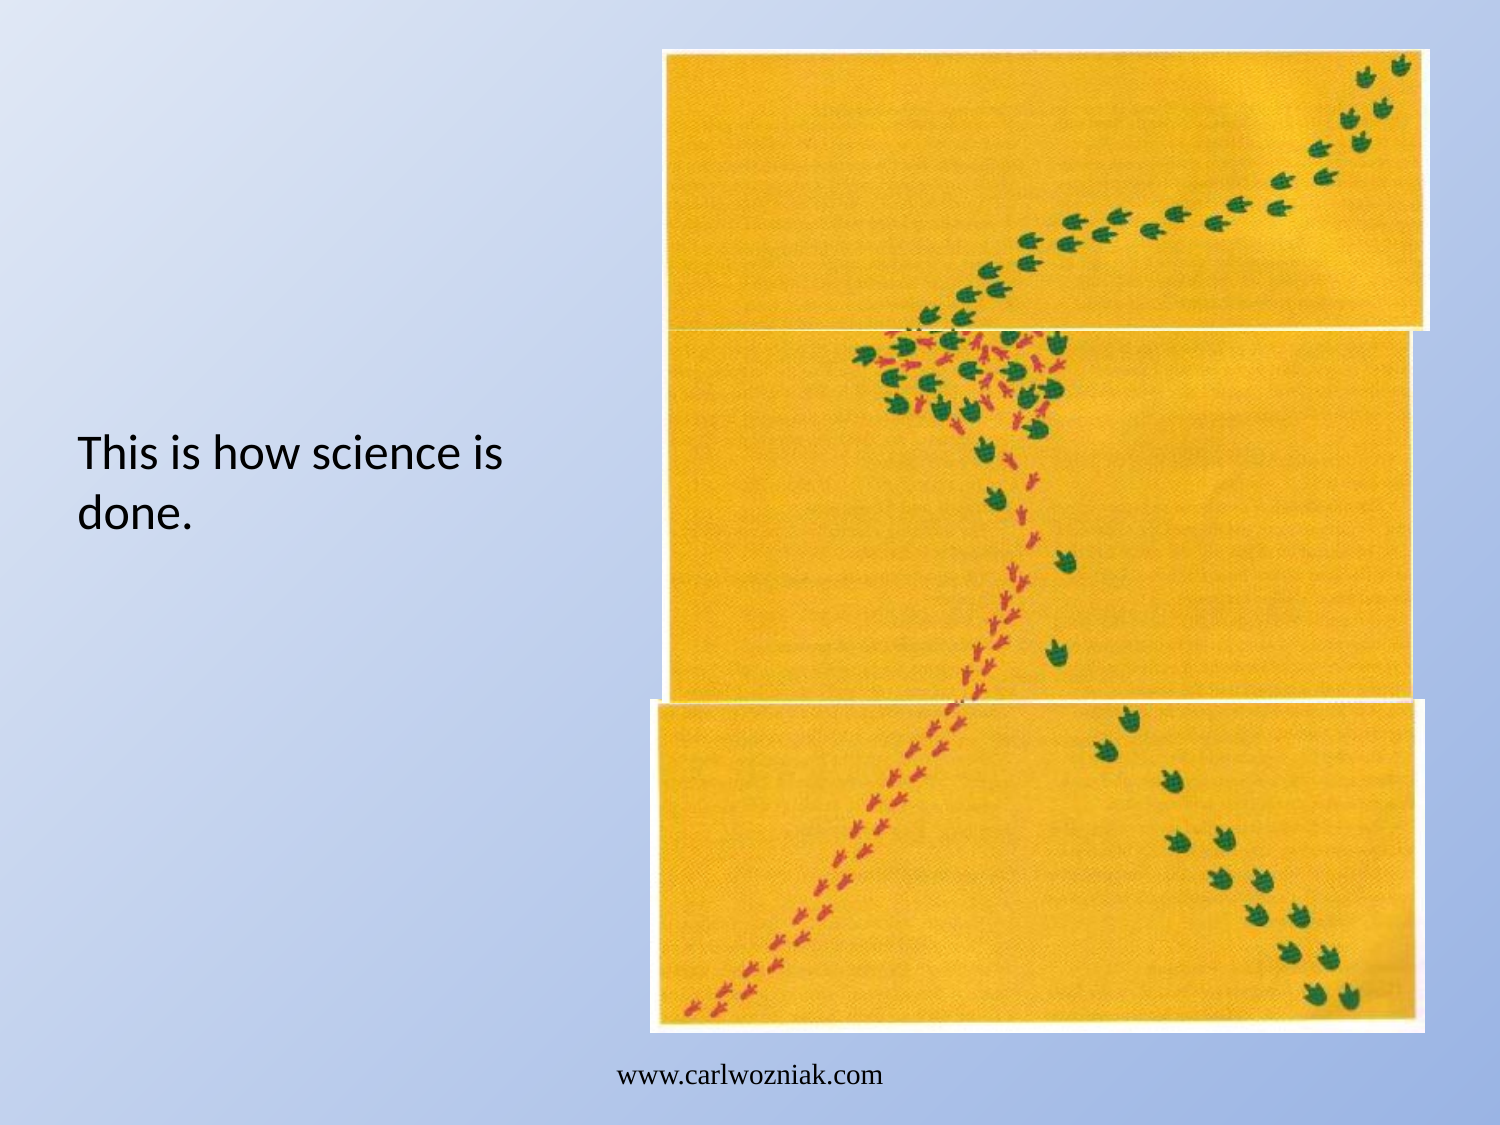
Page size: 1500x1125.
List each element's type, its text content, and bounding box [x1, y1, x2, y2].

text_box This is how science is done. [62, 412, 613, 548]
picture [649, 49, 1430, 1033]
footer www.carlwozniak.com [512, 1042, 988, 1103]
